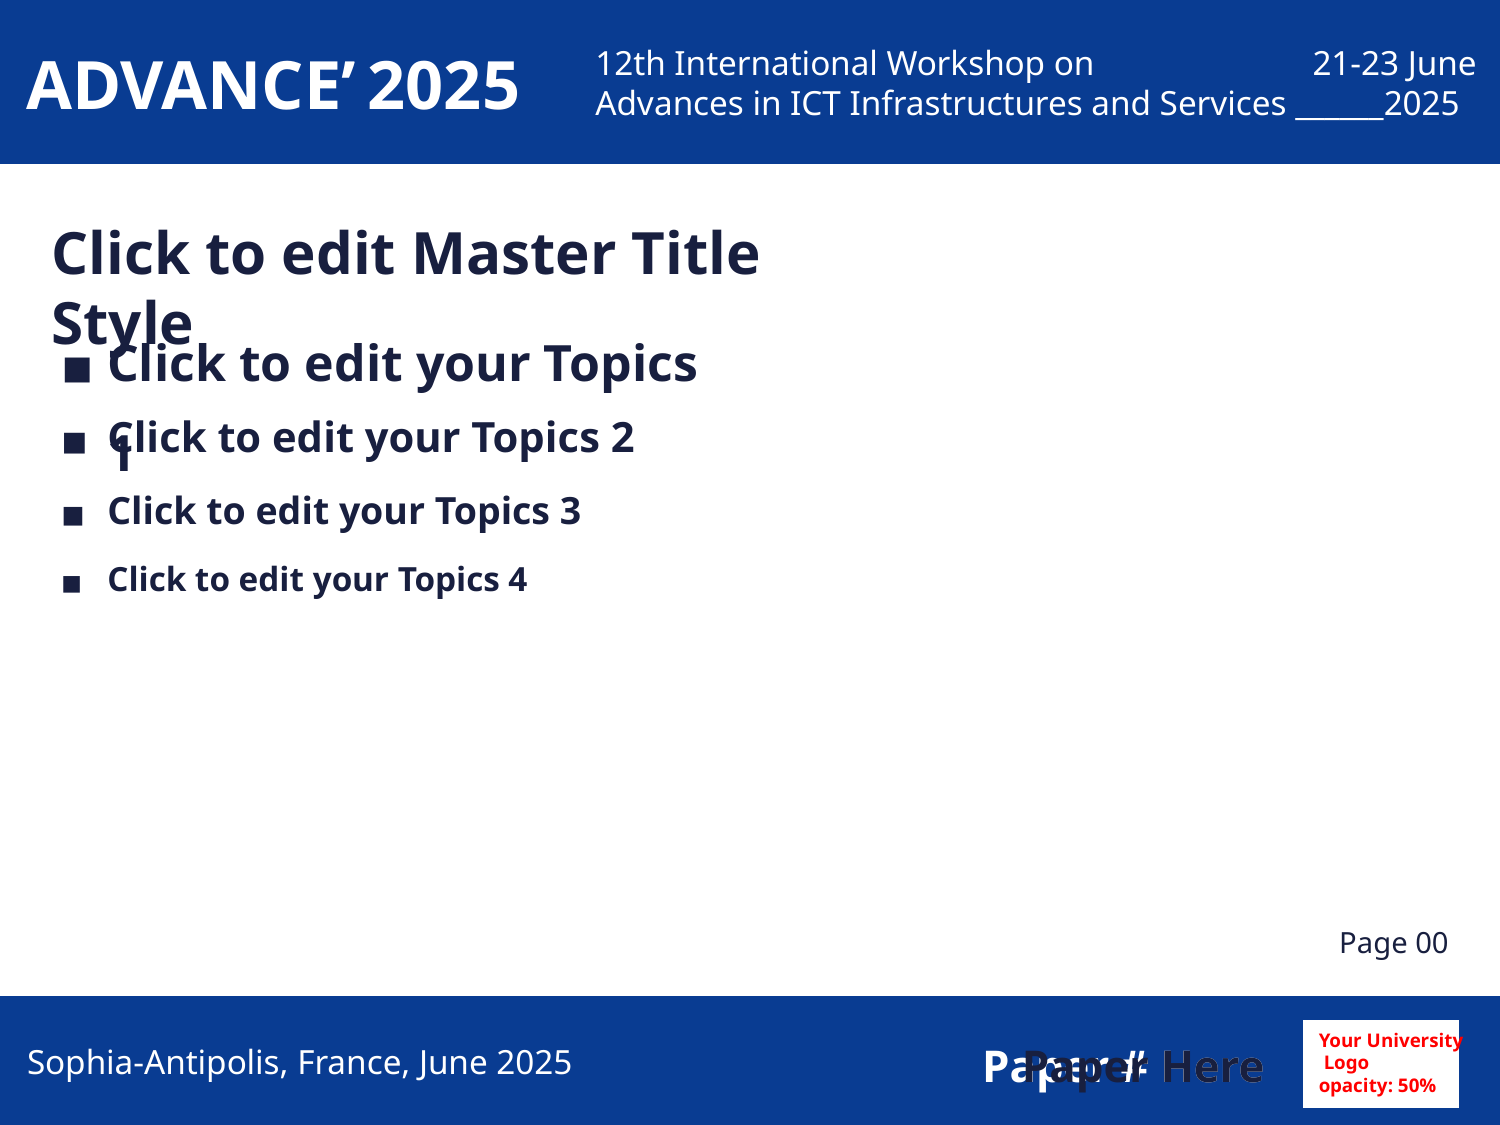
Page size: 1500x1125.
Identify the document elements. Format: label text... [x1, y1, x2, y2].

text_box Click to edit Master Title Style [36, 208, 887, 364]
text_box Click to edit your Topics 2 [45, 378, 720, 456]
text_box Click to edit your Topics 1 [45, 293, 720, 378]
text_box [1303, 1020, 1479, 1107]
text_box Paper Here [520, 1030, 1280, 1099]
text_box Page 00 [1324, 917, 1485, 968]
text_box Click to edit your Topics 4 [45, 530, 720, 606]
text_box Click to edit your Topics 3 [45, 456, 720, 530]
